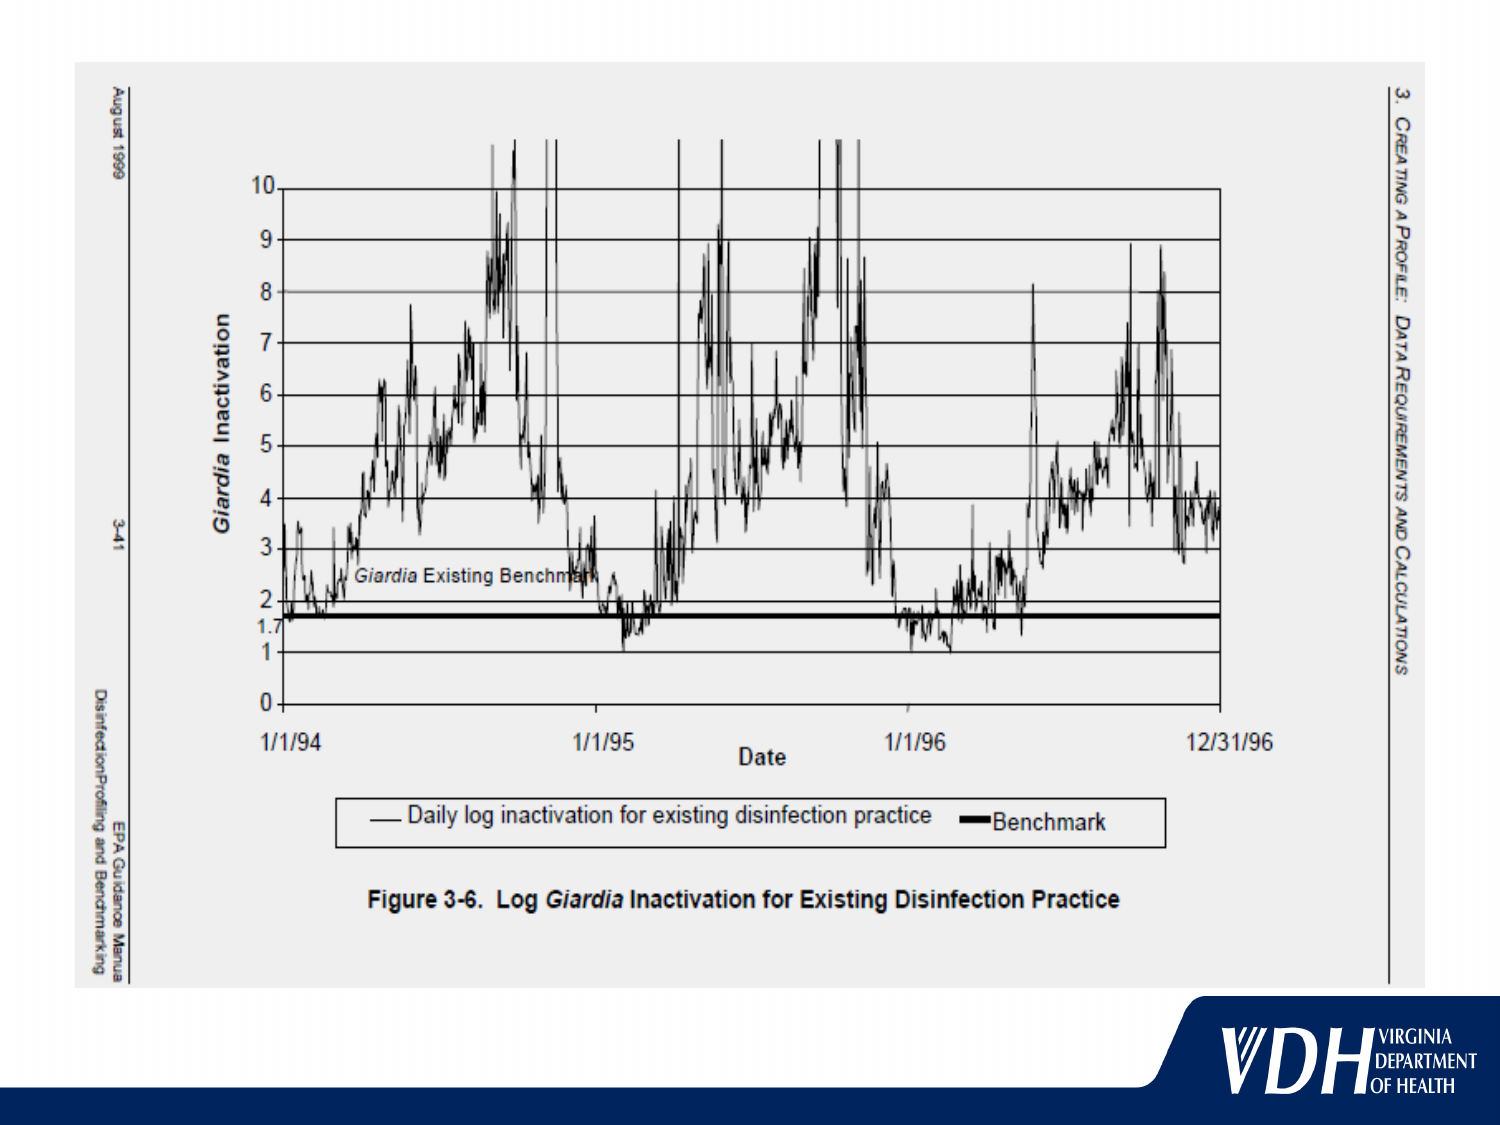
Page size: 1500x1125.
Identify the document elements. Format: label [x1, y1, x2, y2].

text_box [74, 62, 1425, 988]
picture [0, 0, 1500, 1125]
